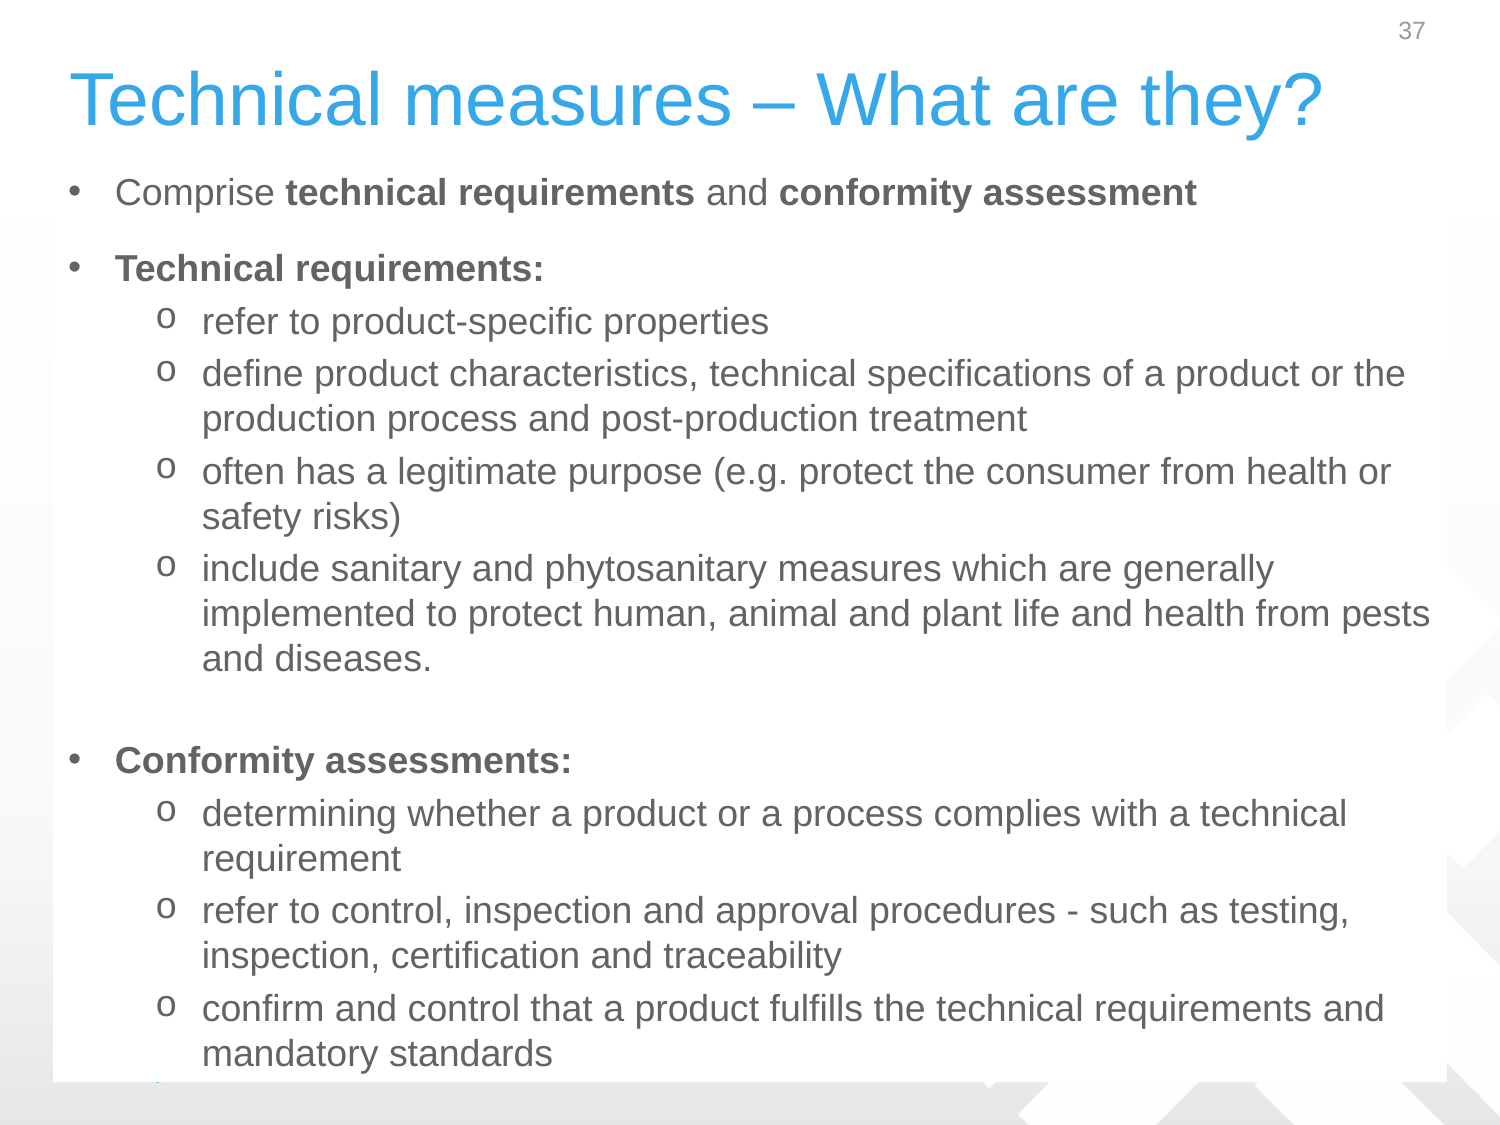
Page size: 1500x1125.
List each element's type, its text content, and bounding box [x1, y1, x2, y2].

title Technical measures – What are they? [54, 42, 1444, 150]
list Comprise technical requirements and conformity assessment Technical requirements: refer to product-specific properties define product characteristics, technical specifications of a product or the production process and post-production treatment often has a legitimate purpose (e.g. protect the consumer from health or safety risks) include sanitary and phytosanitary measures which are generally implemented to protect human, animal and plant life and health from pests and diseases. Conformity assessments: determining whether a product or a process complies with a technical requirement refer to control, inspection and approval procedures - such as testing, inspection, certification and traceability confirm and control that a product fulfills the technical requirements and mandatory standards [53, 160, 1447, 1083]
picture [0, 0, 1500, 1125]
slide_number 37 [1335, 0, 1442, 60]
